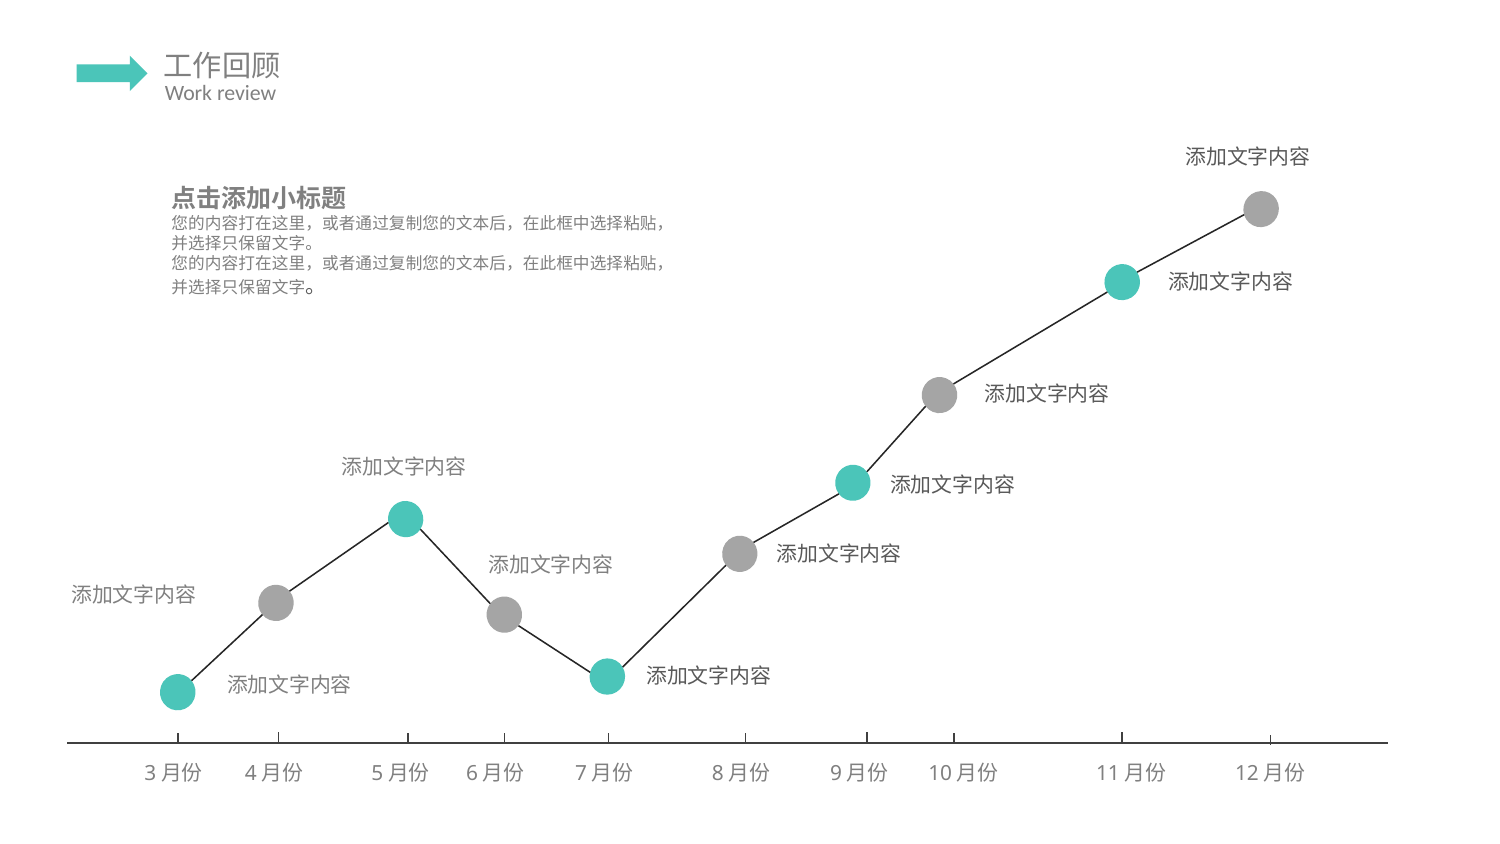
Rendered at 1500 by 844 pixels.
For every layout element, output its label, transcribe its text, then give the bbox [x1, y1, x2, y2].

text_box 添加文字内容 [215, 666, 363, 703]
text_box 添加文字内容 [1174, 138, 1322, 175]
text_box 添加文字内容 [330, 448, 478, 485]
text_box [1241, 189, 1281, 230]
text_box [385, 498, 426, 540]
text_box 点击添加小标题 您的内容打在这里，或者通过复制您的文本后，在此框中选择粘贴，并选择只保留文字。 您的内容打在这里，或者通过复制您的文本后，在此框中选择粘贴，并选择只保留文字。 [160, 147, 680, 304]
text_box 12月份 [1224, 754, 1317, 791]
text_box 3月份 [133, 754, 214, 791]
text_box 7月份 [563, 754, 645, 791]
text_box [1136, 214, 1245, 273]
text_box [1102, 261, 1143, 303]
text_box [720, 533, 760, 574]
text_box 添加文字内容 [765, 535, 913, 572]
text_box 9月份 [818, 754, 900, 791]
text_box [866, 405, 926, 472]
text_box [289, 522, 389, 592]
text_box 4月份 [233, 754, 315, 791]
text_box [919, 375, 960, 416]
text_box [953, 291, 1108, 385]
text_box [66, 731, 1389, 745]
text_box 6月份 [454, 754, 536, 791]
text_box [191, 614, 263, 681]
text_box [587, 656, 628, 697]
text_box 添加文字内容 [495, 545, 625, 582]
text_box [753, 493, 840, 543]
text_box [420, 528, 491, 604]
text_box 添加文字内容 [973, 374, 1121, 412]
text_box [158, 672, 198, 713]
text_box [518, 625, 591, 673]
text_box [484, 594, 525, 635]
text_box 添加文字内容 [1157, 262, 1305, 299]
text_box [833, 462, 873, 503]
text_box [622, 564, 727, 668]
text_box [256, 582, 296, 624]
text_box 8月份 [700, 754, 782, 791]
text_box 添加文字内容 [60, 575, 208, 612]
text_box 添加文字内容 [878, 466, 1027, 503]
text_box 5月份 [360, 754, 441, 791]
text_box 10月份 [917, 754, 1010, 791]
text_box 添加文字内容 [635, 656, 783, 693]
text_box 11月份 [1085, 754, 1178, 791]
